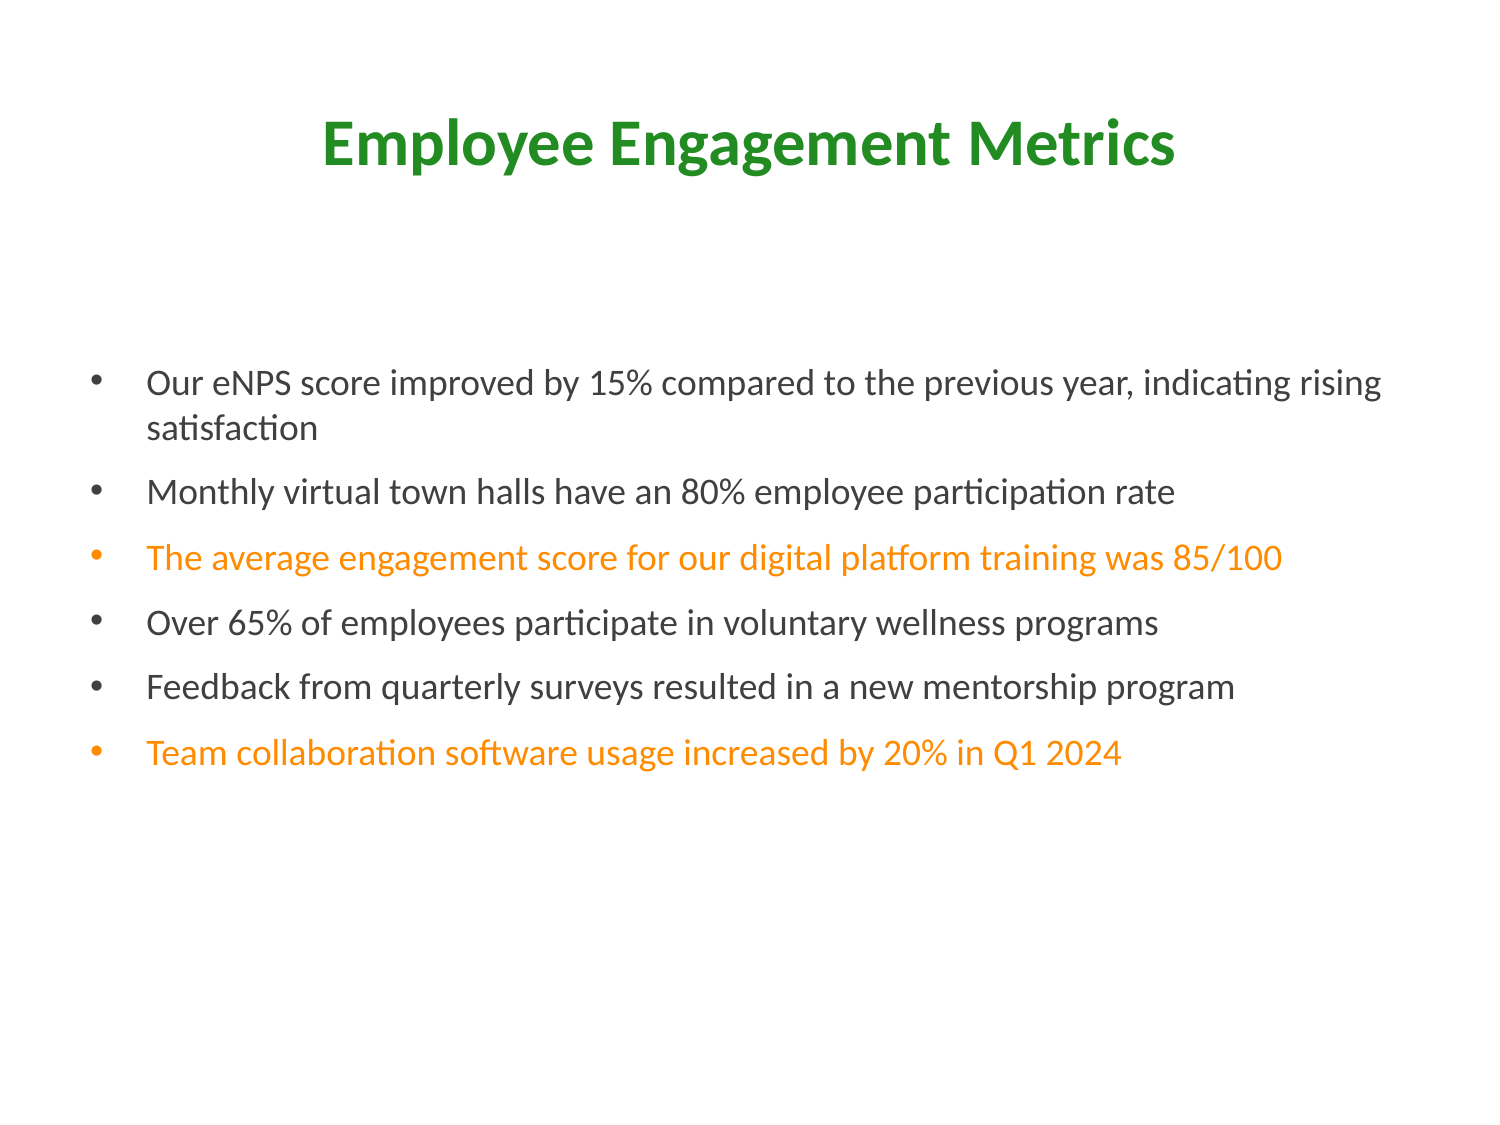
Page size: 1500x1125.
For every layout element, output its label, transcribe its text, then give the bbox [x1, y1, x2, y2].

list Our eNPS score improved by 15% compared to the previous year, indicating rising satisfaction Monthly virtual town halls have an 80% employee participation rate The average engagement score for our digital platform training was 85/100 Over 65% of employees participate in voluntary wellness programs Feedback from quarterly surveys resulted in a new mentorship program Team collaboration software usage increased by 20% in Q1 2024 [75, 262, 1425, 1005]
title Employee Engagement Metrics [75, 45, 1425, 233]
